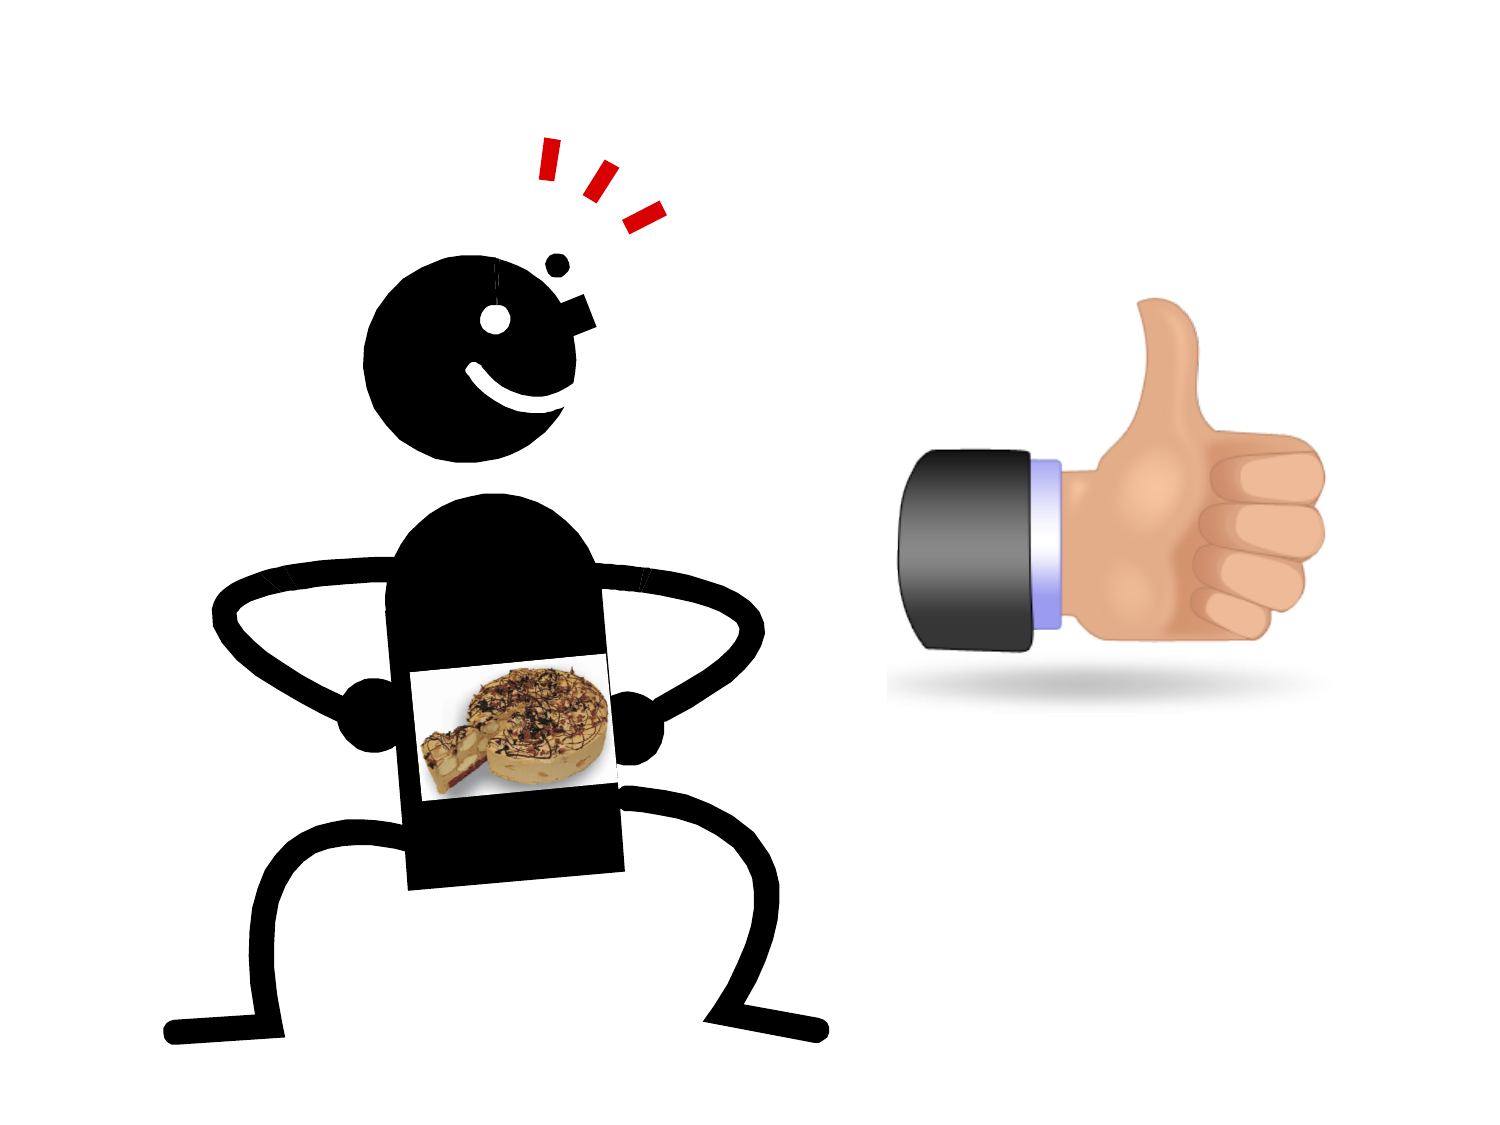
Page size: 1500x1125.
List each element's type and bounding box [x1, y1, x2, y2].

picture [162, 137, 830, 1046]
picture [887, 262, 1338, 713]
